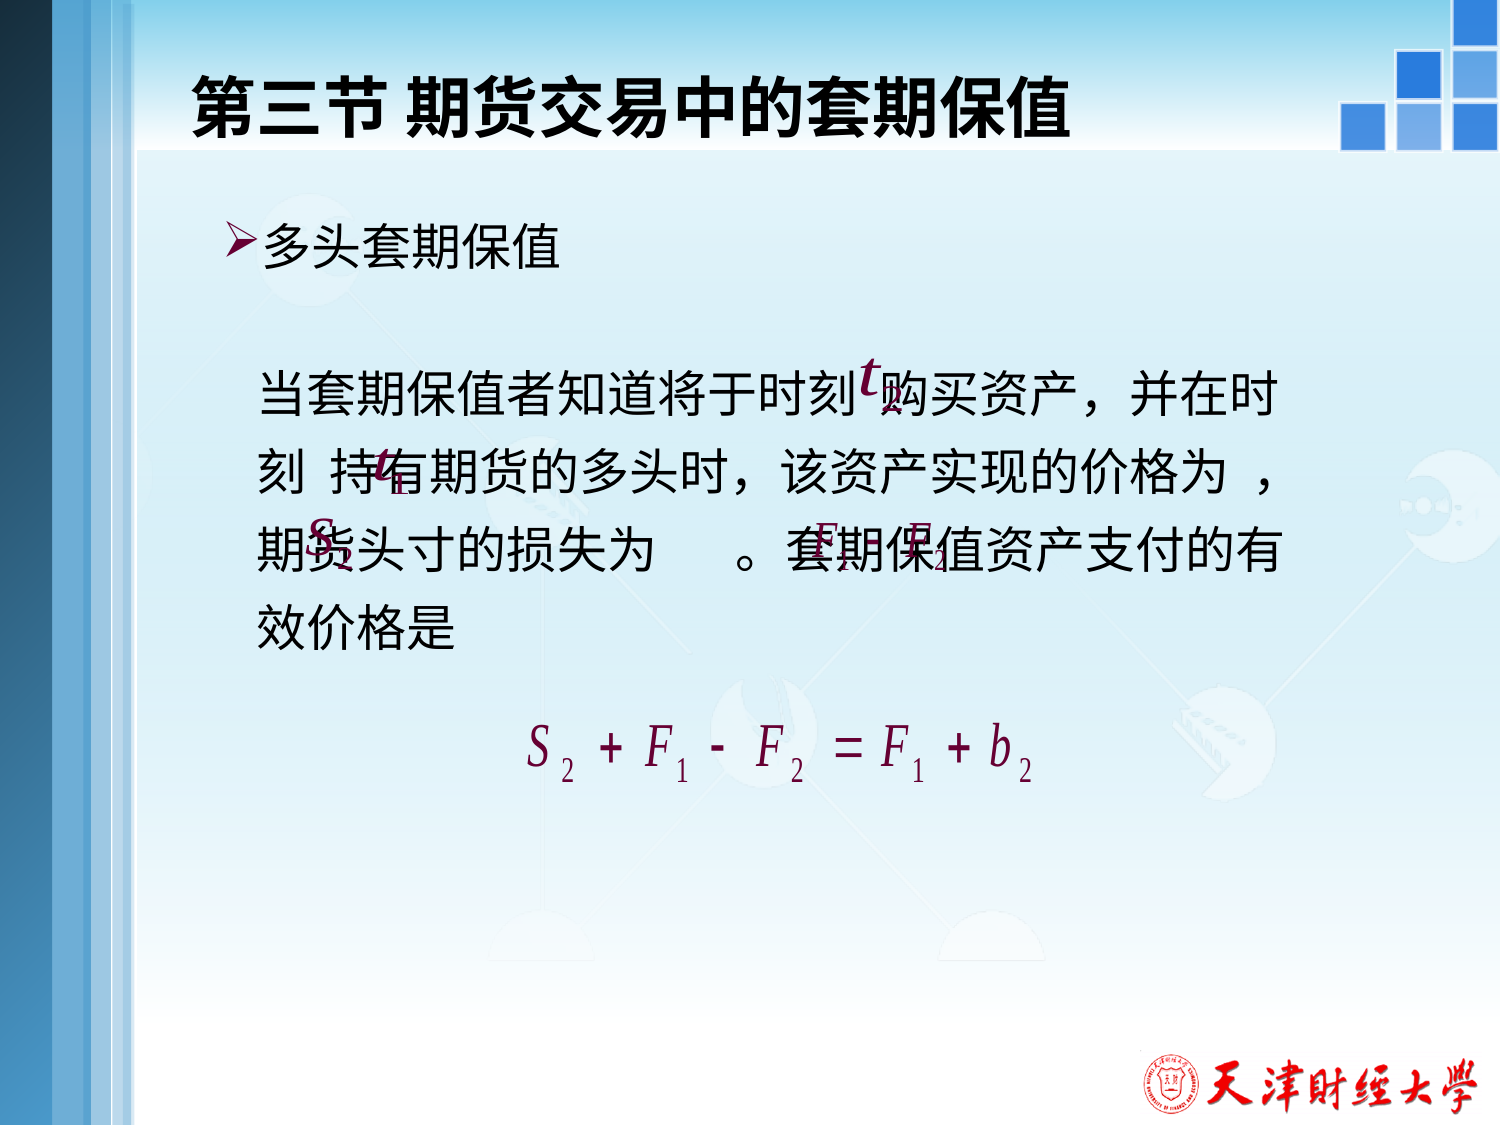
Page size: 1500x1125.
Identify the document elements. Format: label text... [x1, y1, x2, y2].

text_box 当套期保值者知道将于时刻 购买资产，并在时刻 持有期货的多头时，该资产实现的价格为 ，期货头寸的损失为 。套期保值资产支付的有效价格是 [242, 337, 1318, 664]
picture [1131, 1049, 1500, 1119]
title 第三节 期货交易中的套期保值 [174, 75, 1175, 138]
text_box 多头套期保值 [207, 207, 588, 283]
picture [132, 150, 1500, 965]
